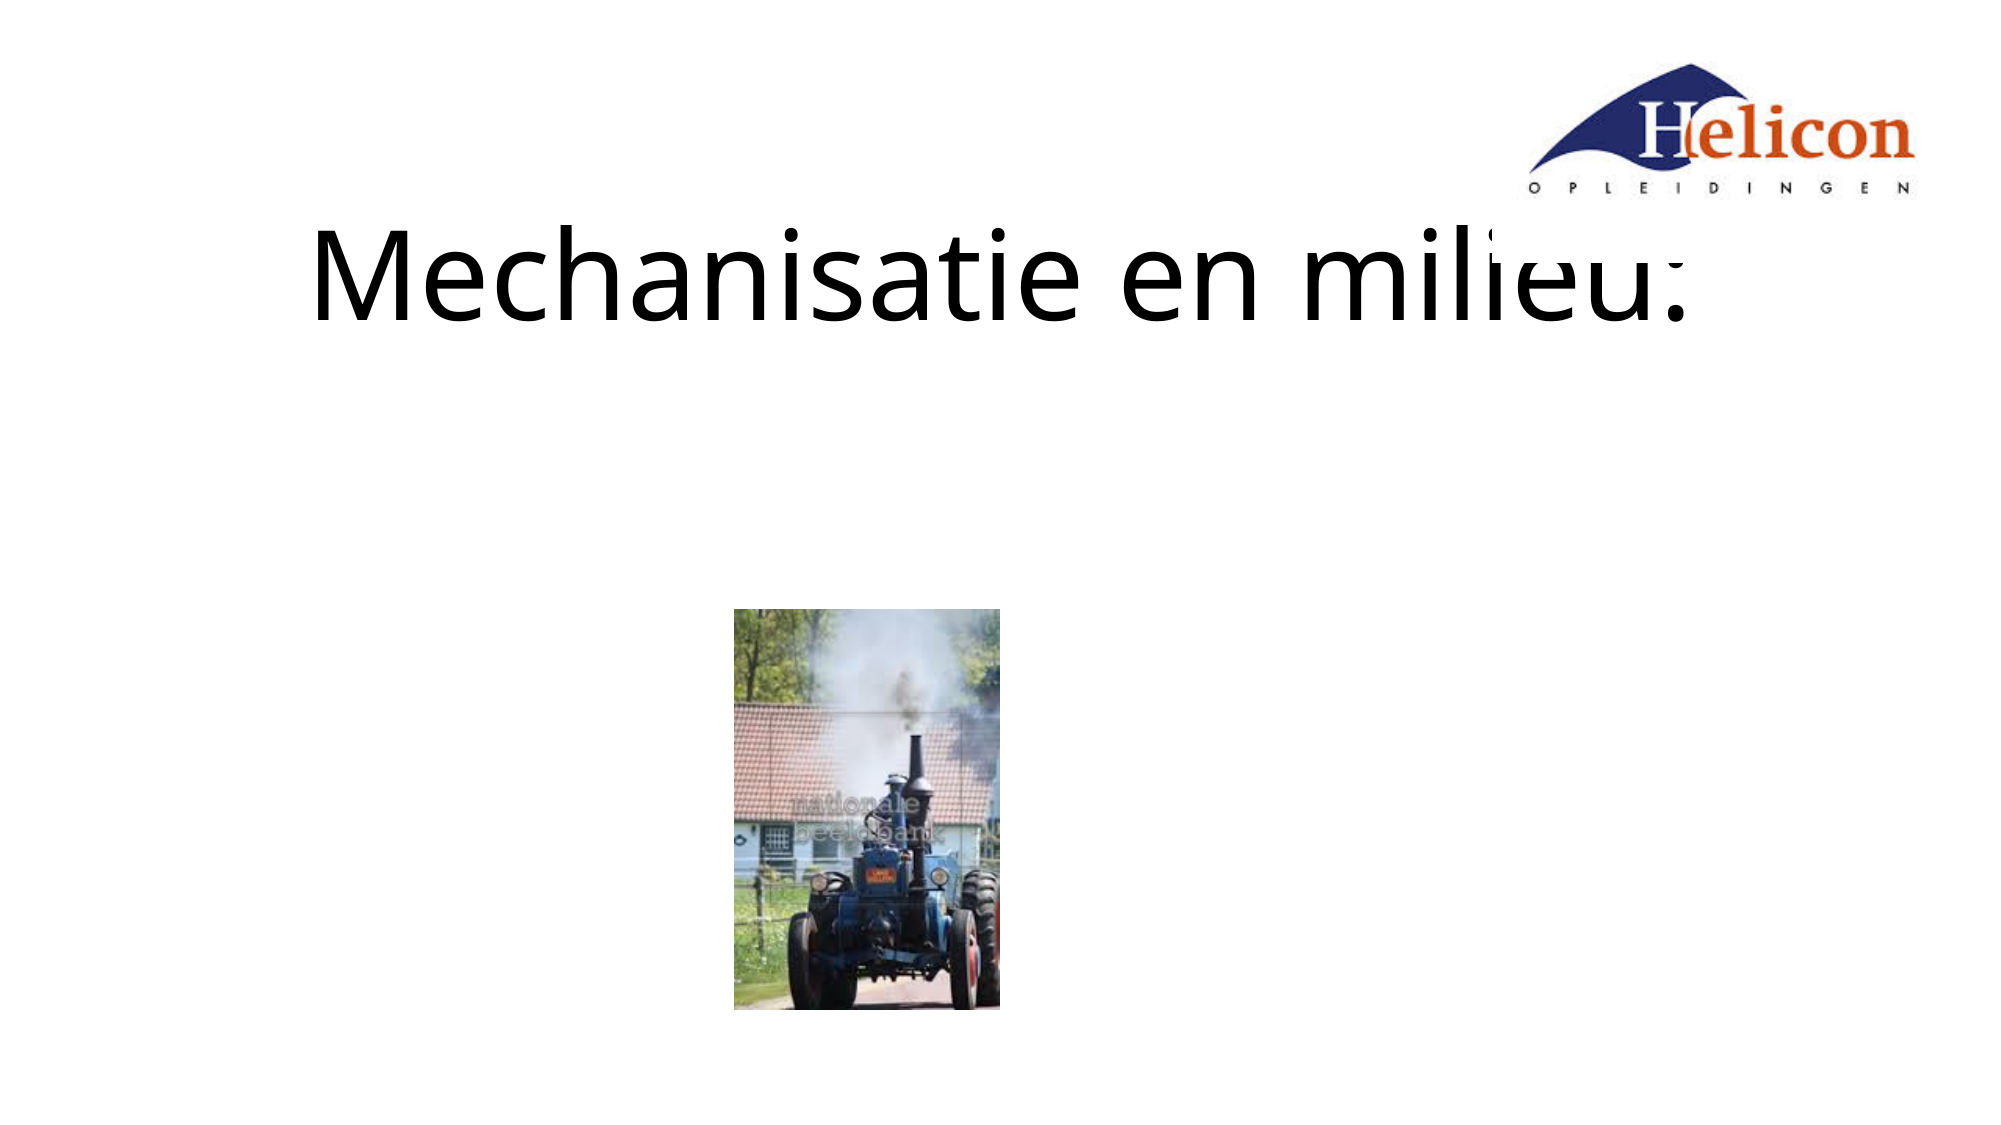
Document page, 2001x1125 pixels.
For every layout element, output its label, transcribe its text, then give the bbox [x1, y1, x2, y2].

title Mechanisatie en milieu: [249, 92, 1750, 356]
picture [1492, 0, 1962, 263]
picture [734, 609, 1000, 1010]
